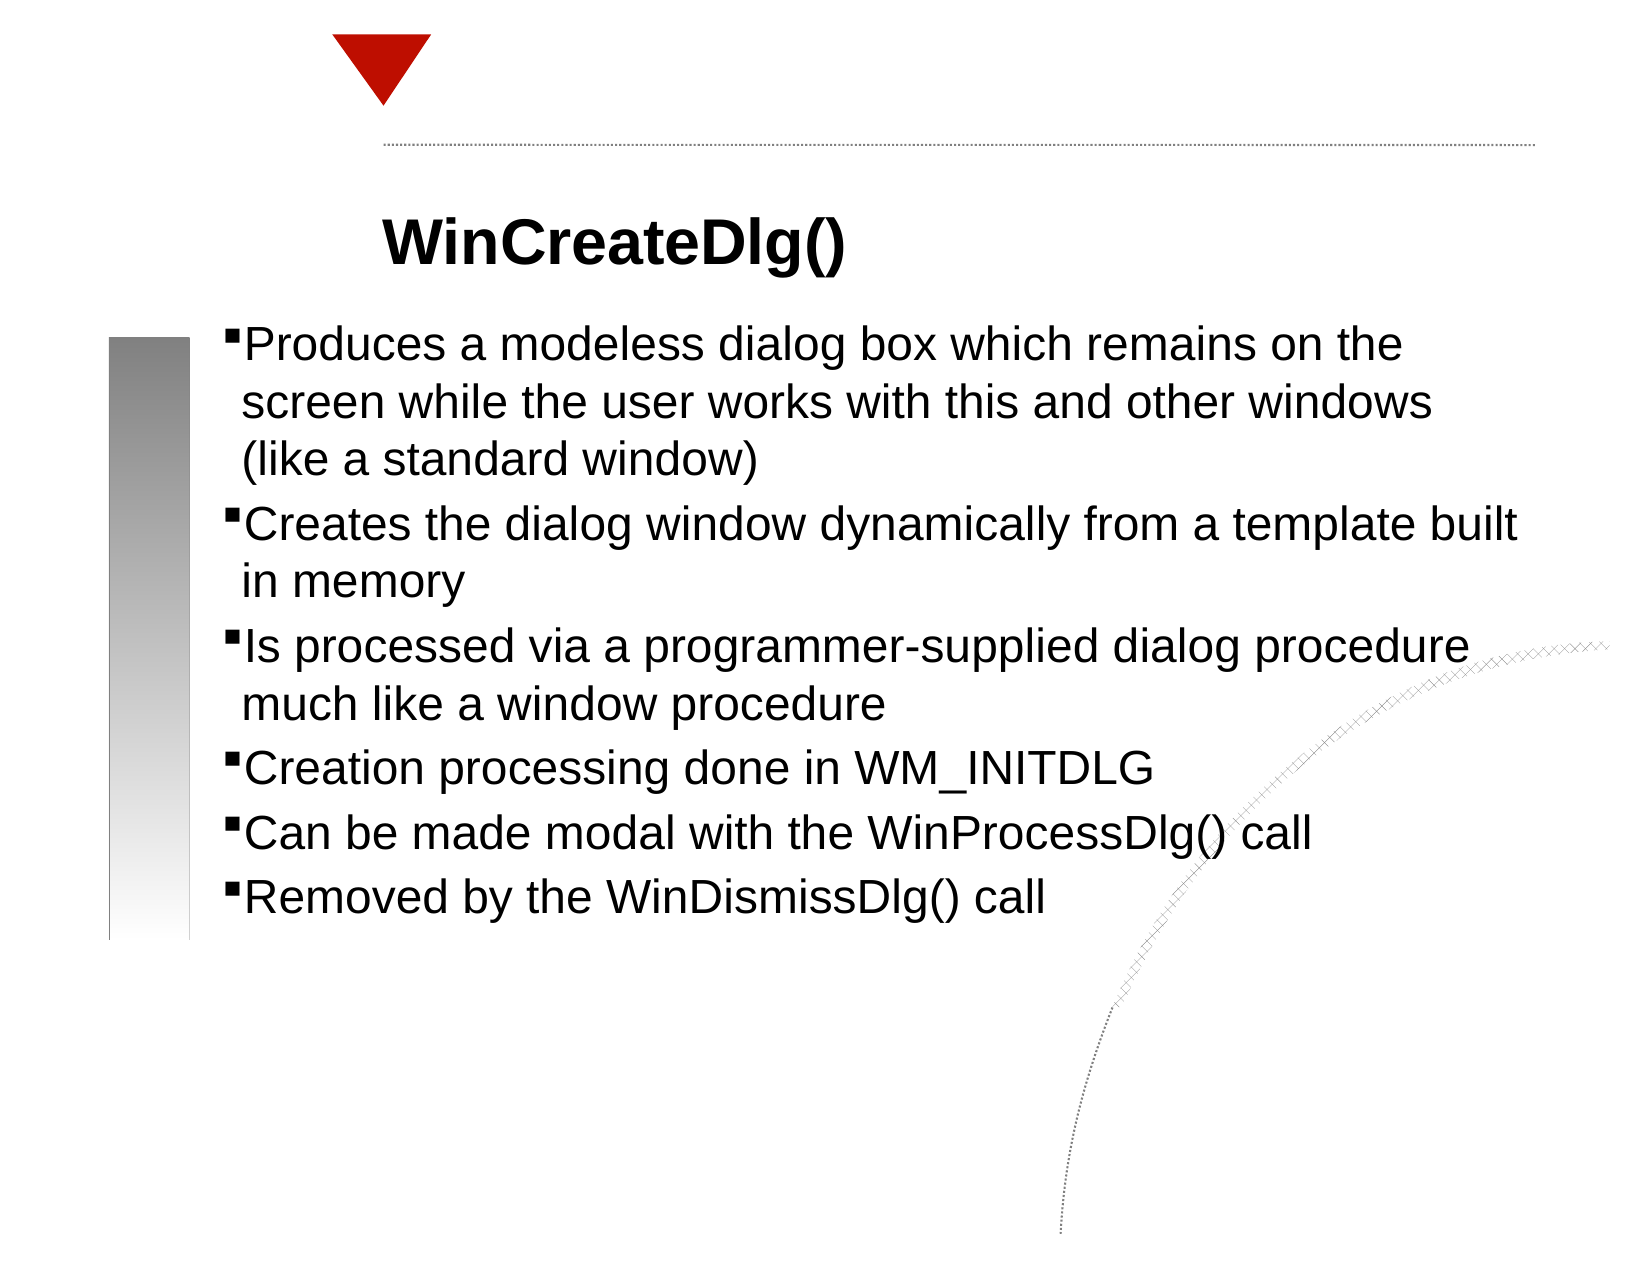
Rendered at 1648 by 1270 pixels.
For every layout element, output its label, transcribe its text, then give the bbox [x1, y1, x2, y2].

text_box Produces a modeless dialog box which remains on the screen while the user works with this and other windows (like a standard window) Creates the dialog window dynamically from a template built in memory Is processed via a programmer-supplied dialog procedure much like a window procedure Creation processing done in WM_INITDLG Can be made modal with the WinProcessDlg() call Removed by the WinDismissDlg() call [221, 312, 1532, 924]
text_box WinCreateDlg() [382, 199, 1539, 278]
